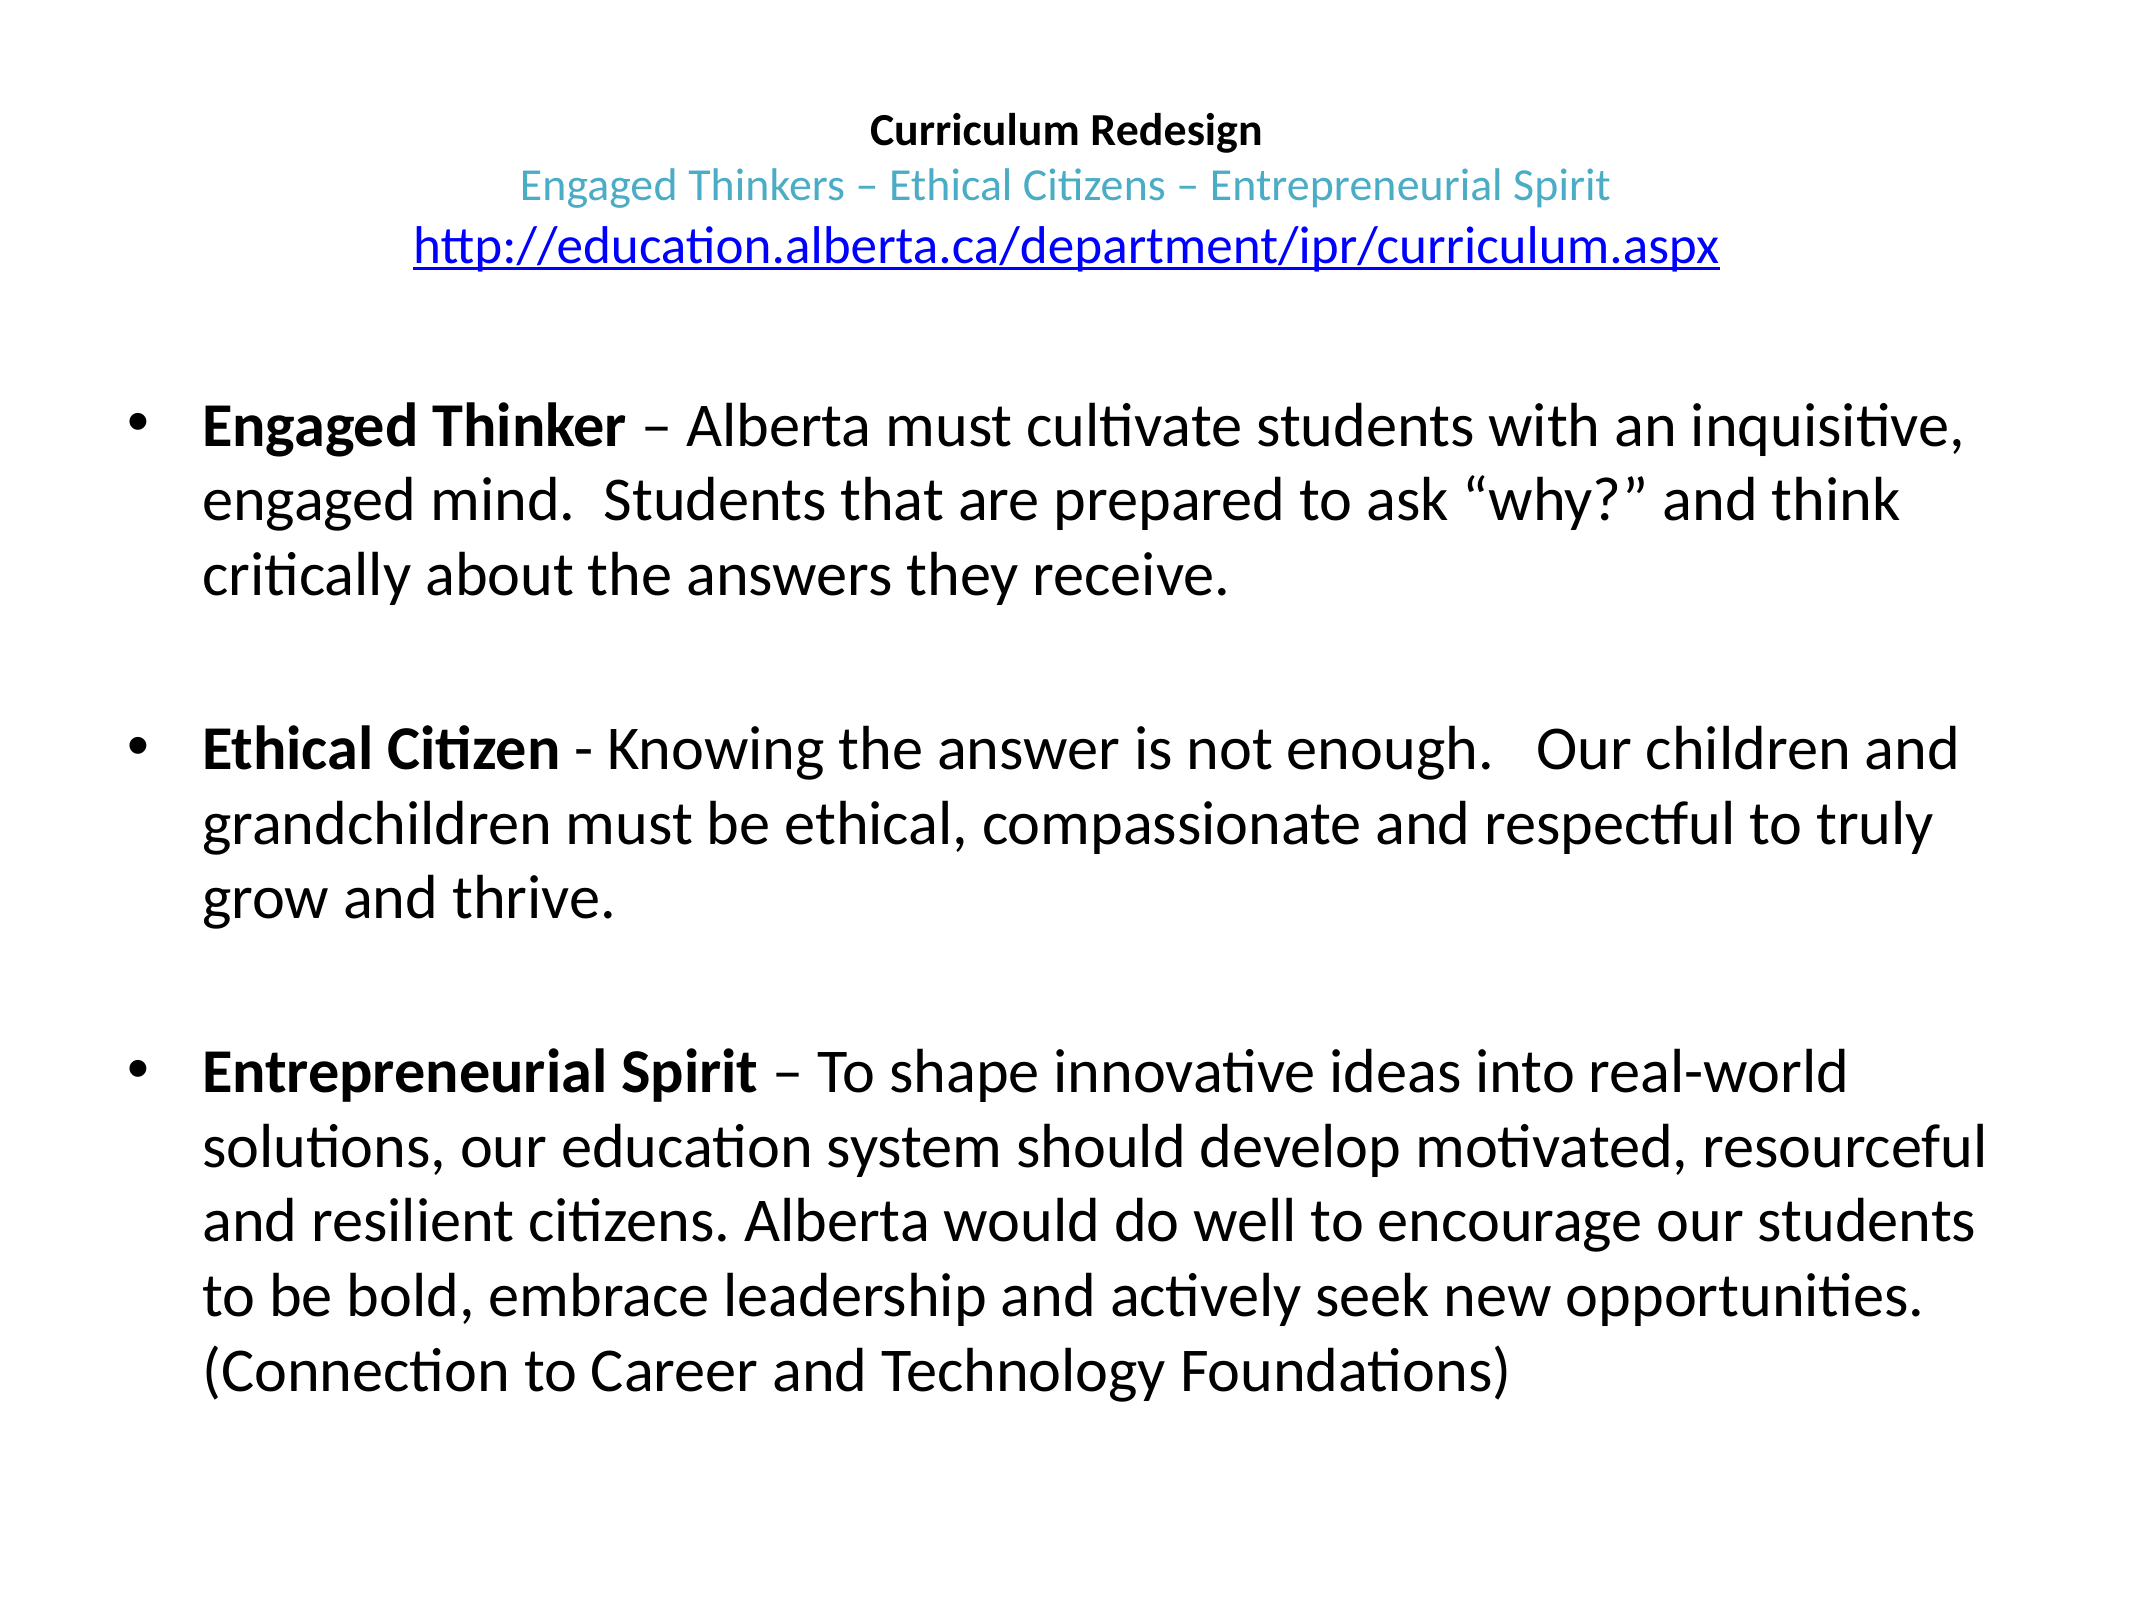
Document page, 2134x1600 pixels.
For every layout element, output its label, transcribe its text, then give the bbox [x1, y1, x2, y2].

title Curriculum Redesign Engaged Thinkers – Ethical Citizens – Entrepreneurial Spirit http://education.alberta.ca/department/ipr/curriculum.aspx [106, 88, 2027, 285]
list Engaged Thinker – Alberta must cultivate students with an inquisitive, engaged mind. Students that are prepared to ask “why?” and think critically about the answers they receive. Ethical Citizen - Knowing the answer is not enough. Our children and grandchildren must be ethical, compassionate and respectful to truly grow and thrive. Entrepreneurial Spirit – To shape innovative ideas into real-world solutions, our education system should develop motivated, resourceful and resilient citizens. Alberta would do well to encourage our students to be bold, embrace leadership and actively seek new opportunities.(Connection to Career and Technology Foundations) [106, 373, 2027, 1430]
